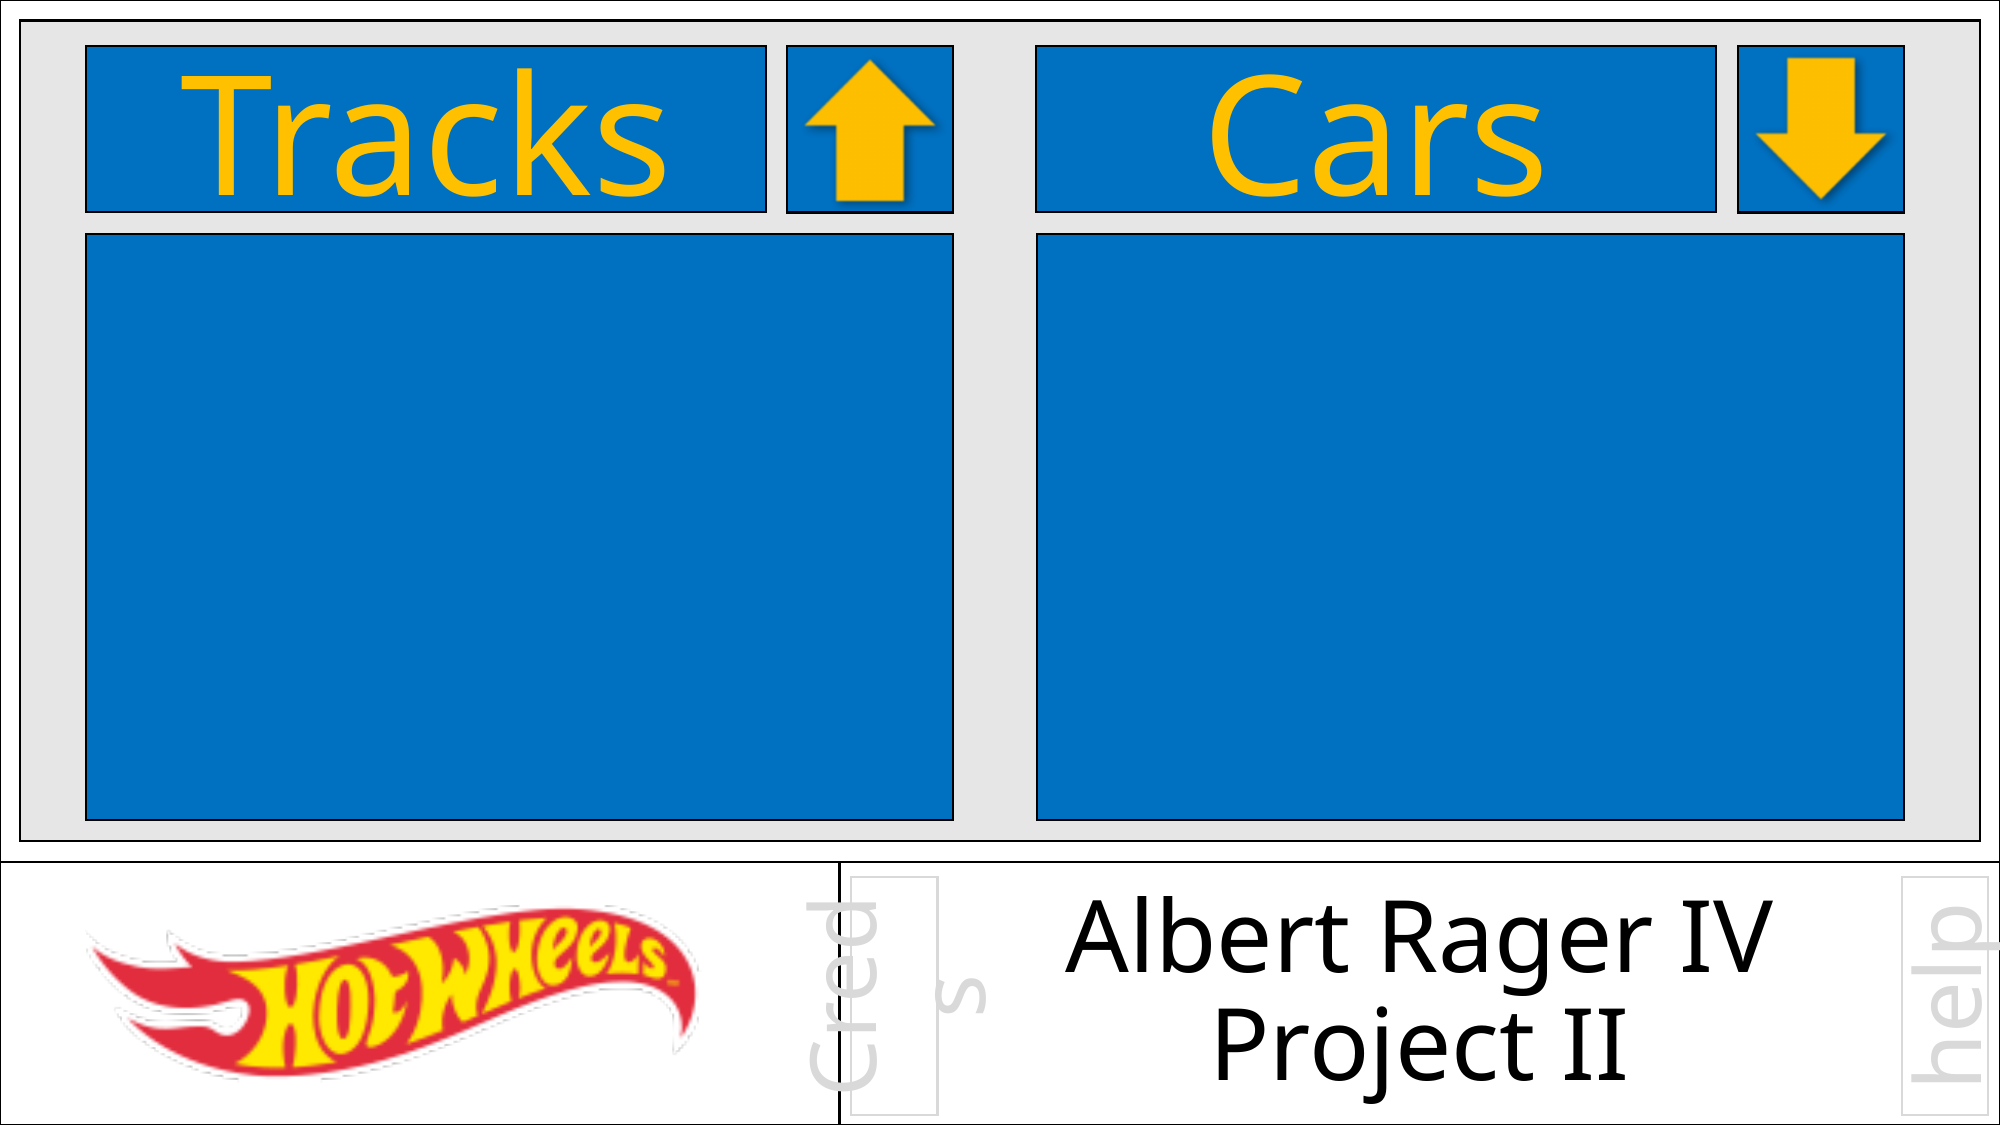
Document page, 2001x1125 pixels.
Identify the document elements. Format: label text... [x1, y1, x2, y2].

text_box Cars [1035, 45, 1717, 213]
text_box [838, 861, 2000, 1125]
text_box [1036, 233, 1905, 821]
text_box [1737, 45, 1905, 214]
text_box Creds [850, 876, 939, 1116]
text_box Tracks [85, 45, 767, 213]
title Albert Rager IV Project II [939, 876, 1901, 1111]
text_box [1907, 887, 1995, 1125]
text_box [1757, 58, 1886, 198]
text_box [0, 0, 2000, 861]
text_box [786, 45, 954, 214]
text_box [19, 19, 1981, 842]
text_box [805, 60, 935, 201]
text_box [0, 861, 838, 1125]
text_box [85, 233, 954, 821]
picture [85, 904, 702, 1083]
text_box help [1901, 876, 1989, 1116]
